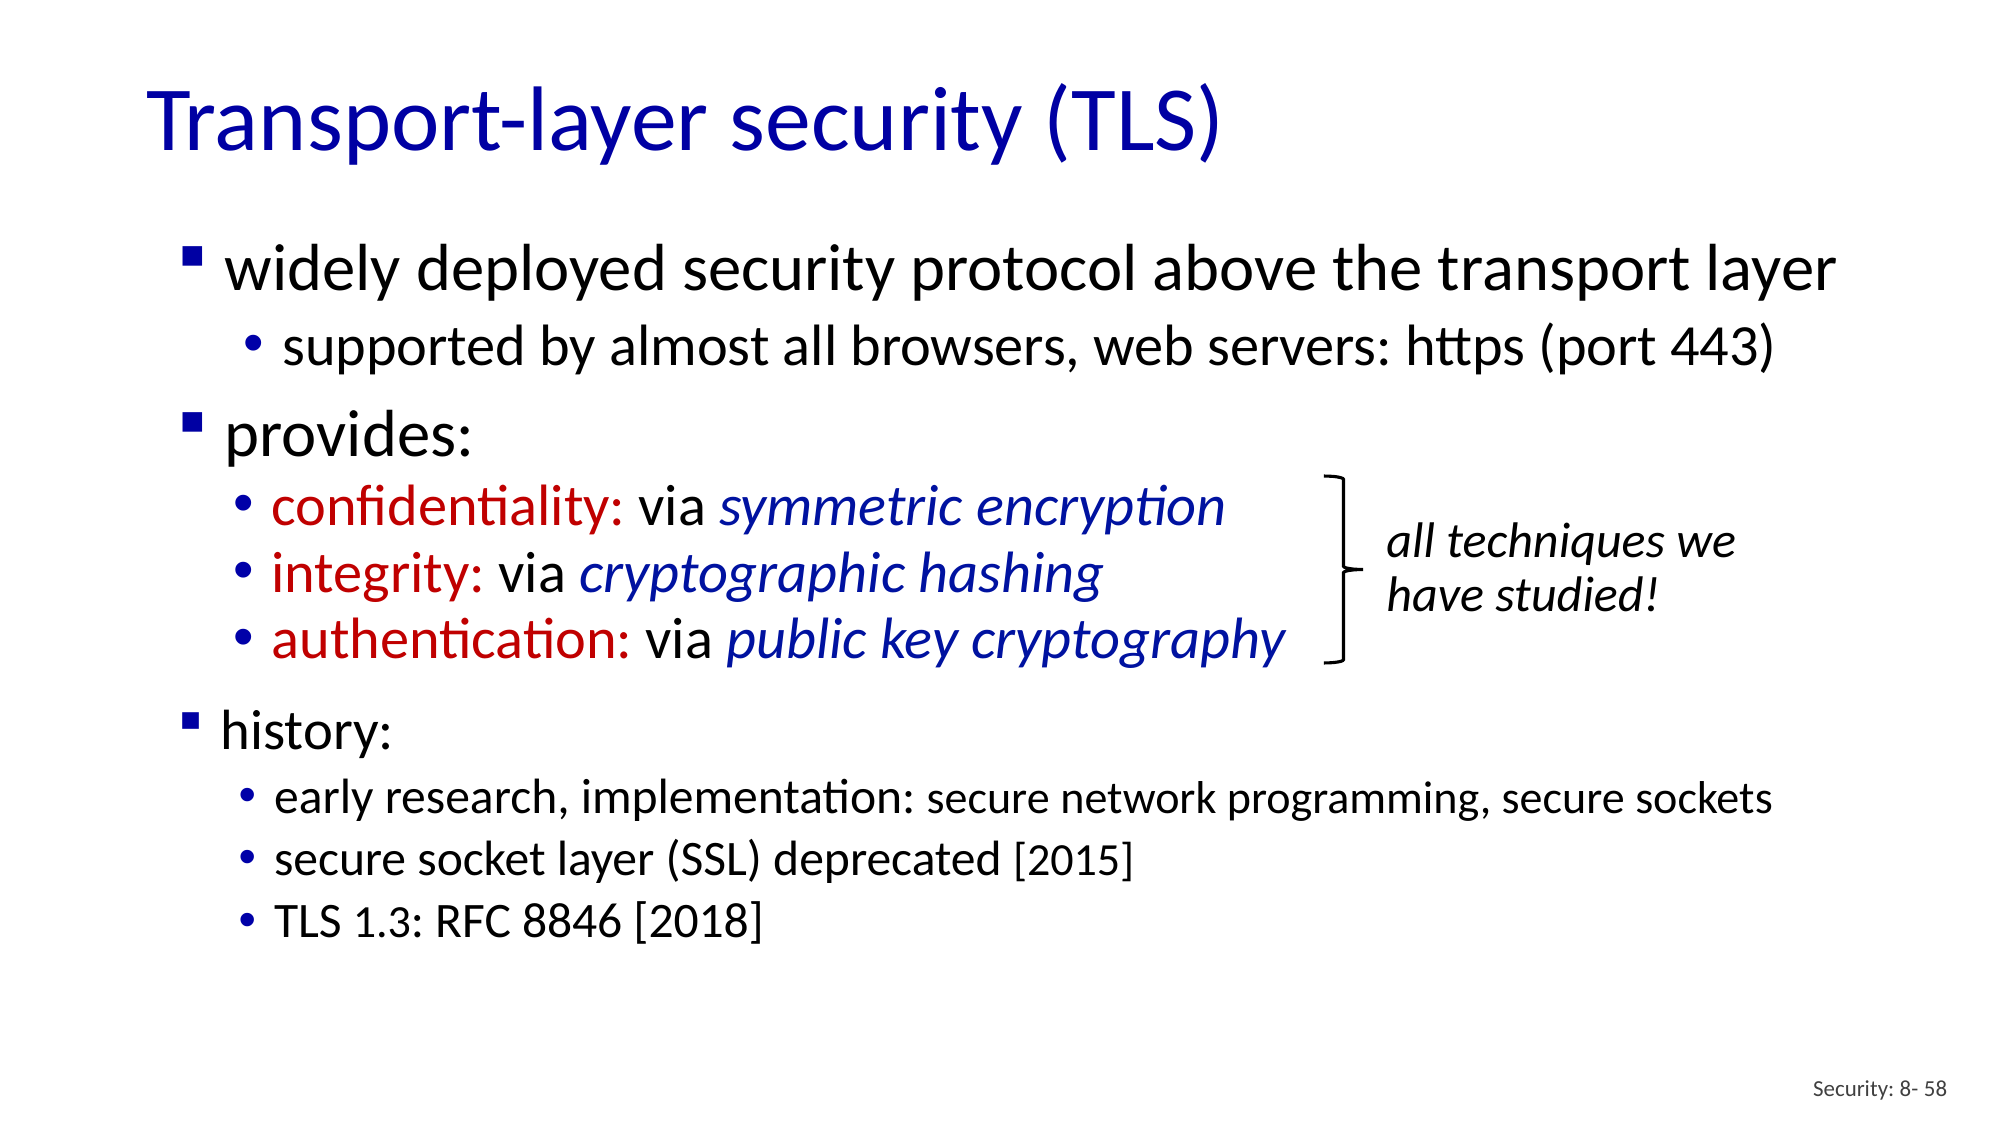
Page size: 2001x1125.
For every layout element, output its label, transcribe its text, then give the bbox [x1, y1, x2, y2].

text_box widely deployed security protocol above the transport layer supported by almost all browsers, web servers: https (port 443) provides: confidentiality: via symmetric encryption integrity: via cryptographic hashing authentication: via public key cryptography [162, 224, 1901, 693]
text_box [1323, 476, 1850, 663]
title Transport-layer security (TLS) [131, 47, 1856, 195]
text_box history: early research, implementation: secure network programming, secure sockets secure socket layer (SSL) deprecated [2015] TLS 1.3: RFC 8846 [2018] [162, 693, 1948, 961]
slide_number Security: 8- 58 [1512, 1056, 1963, 1117]
